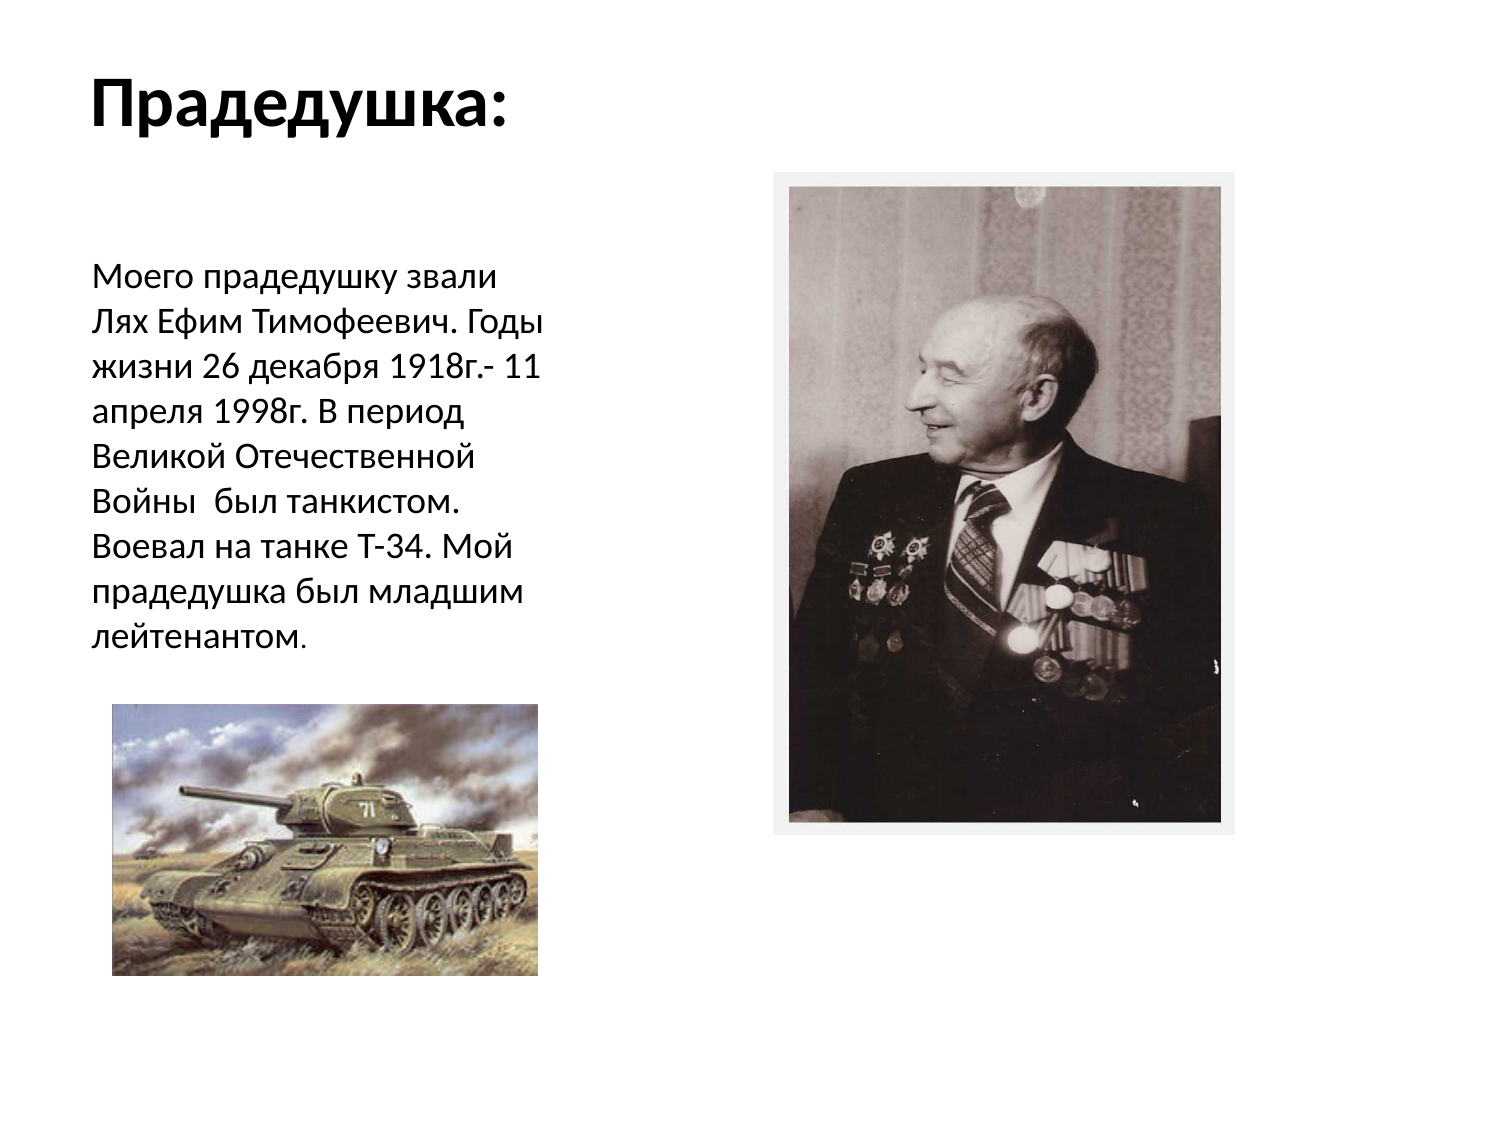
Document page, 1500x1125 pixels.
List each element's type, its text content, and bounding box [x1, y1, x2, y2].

title Прадедушка: [75, 44, 569, 236]
picture [111, 703, 538, 977]
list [773, 172, 1235, 835]
list Моего прадедушку звали Лях Ефим Тимофеевич. Годы жизни 26 декабря 1918г.- 11 апреля 1998г. В период Великой Отечественной Войны был танкистом. Воевал на танке Т-34. Мой прадедушка был младшим лейтенантом. [76, 243, 571, 1014]
